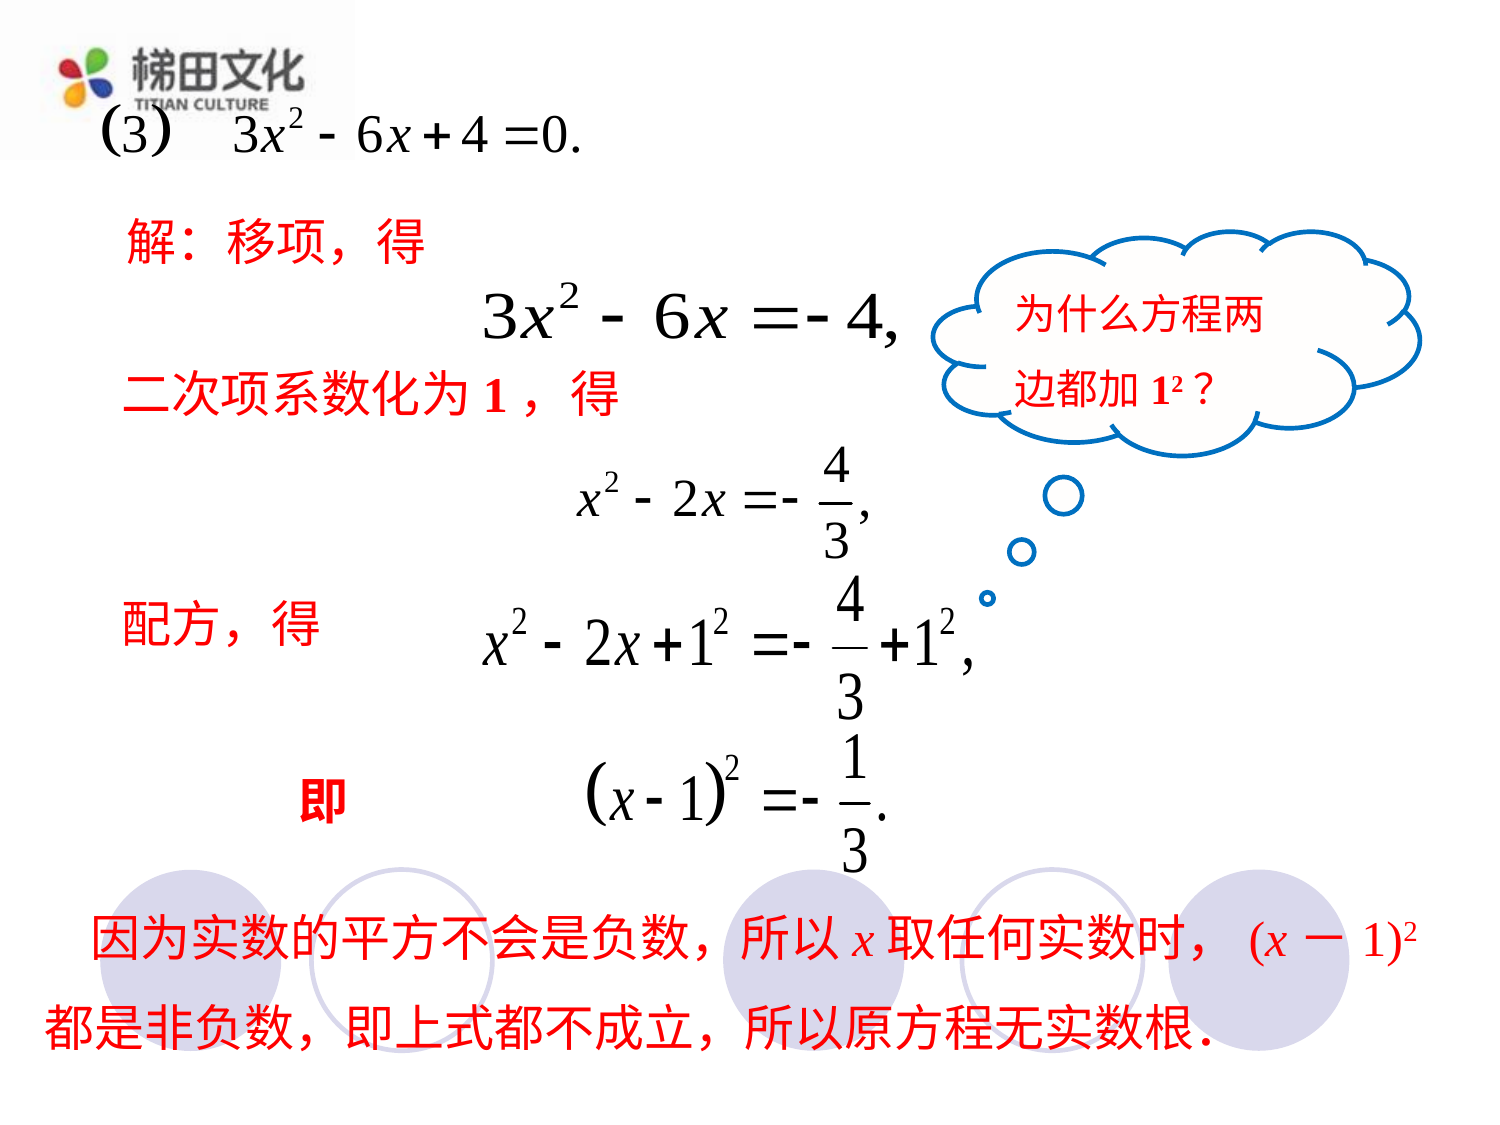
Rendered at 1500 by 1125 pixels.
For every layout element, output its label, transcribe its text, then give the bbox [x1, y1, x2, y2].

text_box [472, 266, 917, 367]
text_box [70, 93, 588, 185]
text_box 二次项系数化为1，得 [106, 355, 733, 431]
text_box 为什么方程两边都加12？ [932, 231, 1420, 457]
text_box 因为实数的平方不会是负数，所以x取任何实数时，(x－1)2都是非负数，即上式都不成立，所以原方程无实数根． [29, 869, 1459, 1065]
text_box 配方，得 [106, 585, 402, 660]
picture [0, 0, 355, 160]
text_box 即 [283, 762, 379, 838]
text_box 为什么方程两边都加12？ [1044, 476, 1083, 515]
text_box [472, 555, 986, 735]
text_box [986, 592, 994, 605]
text_box 为什么方程两边都加12？ [1009, 539, 1035, 565]
text_box 解：移项，得 [112, 203, 514, 279]
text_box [567, 431, 881, 571]
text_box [578, 715, 896, 887]
